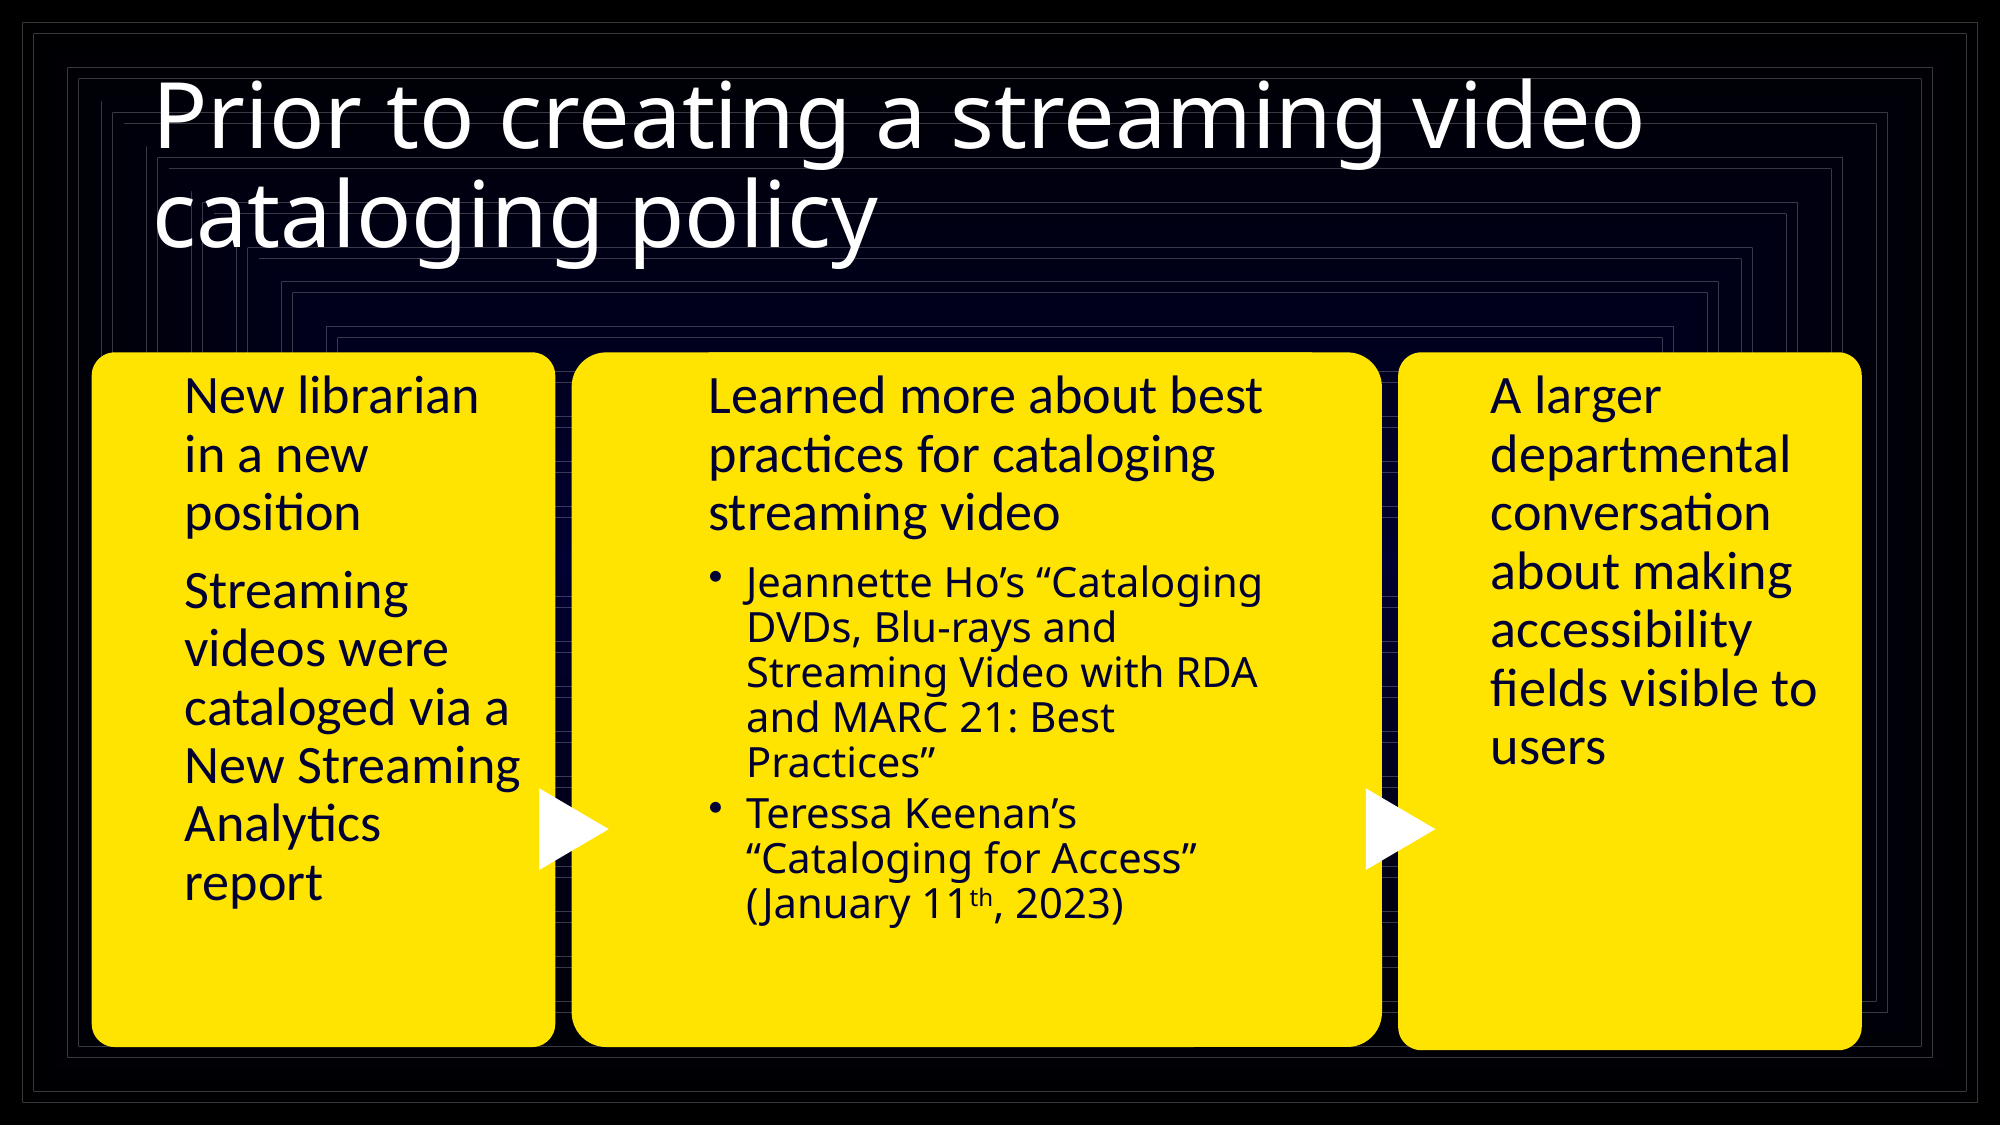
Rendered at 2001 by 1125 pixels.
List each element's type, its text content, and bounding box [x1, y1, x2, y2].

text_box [91, 337, 1863, 1066]
title Prior to creating a streaming video cataloging policy [137, 59, 1863, 278]
